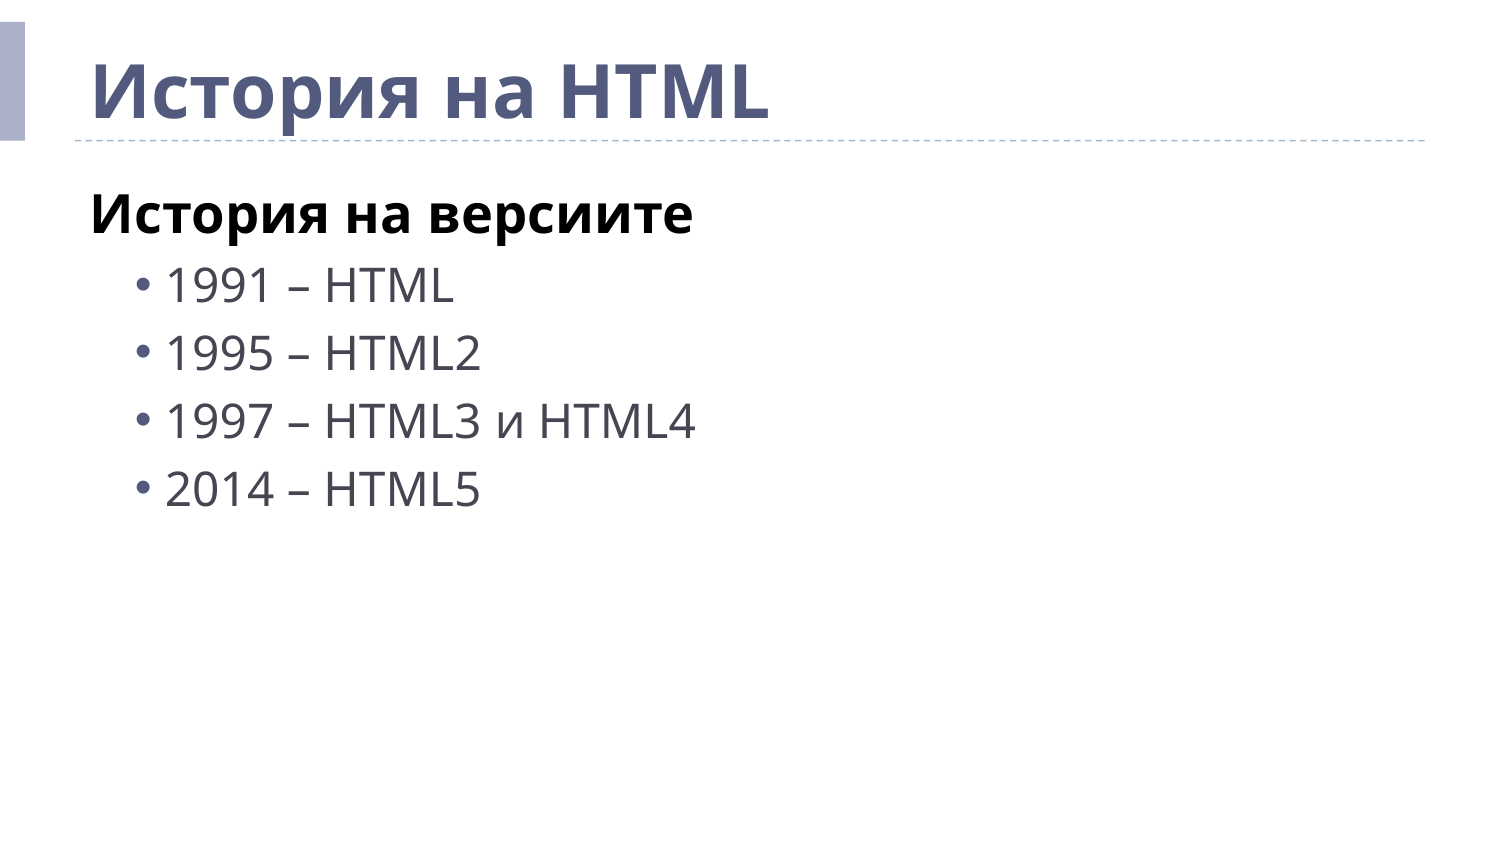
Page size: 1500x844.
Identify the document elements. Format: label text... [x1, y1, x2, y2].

title История на HTML [75, 18, 1475, 141]
list История на версиите 1991 – HTML 1995 – HTML2 1997 – HTML3 и HTML4 2014 – HTML5 [75, 171, 1475, 835]
